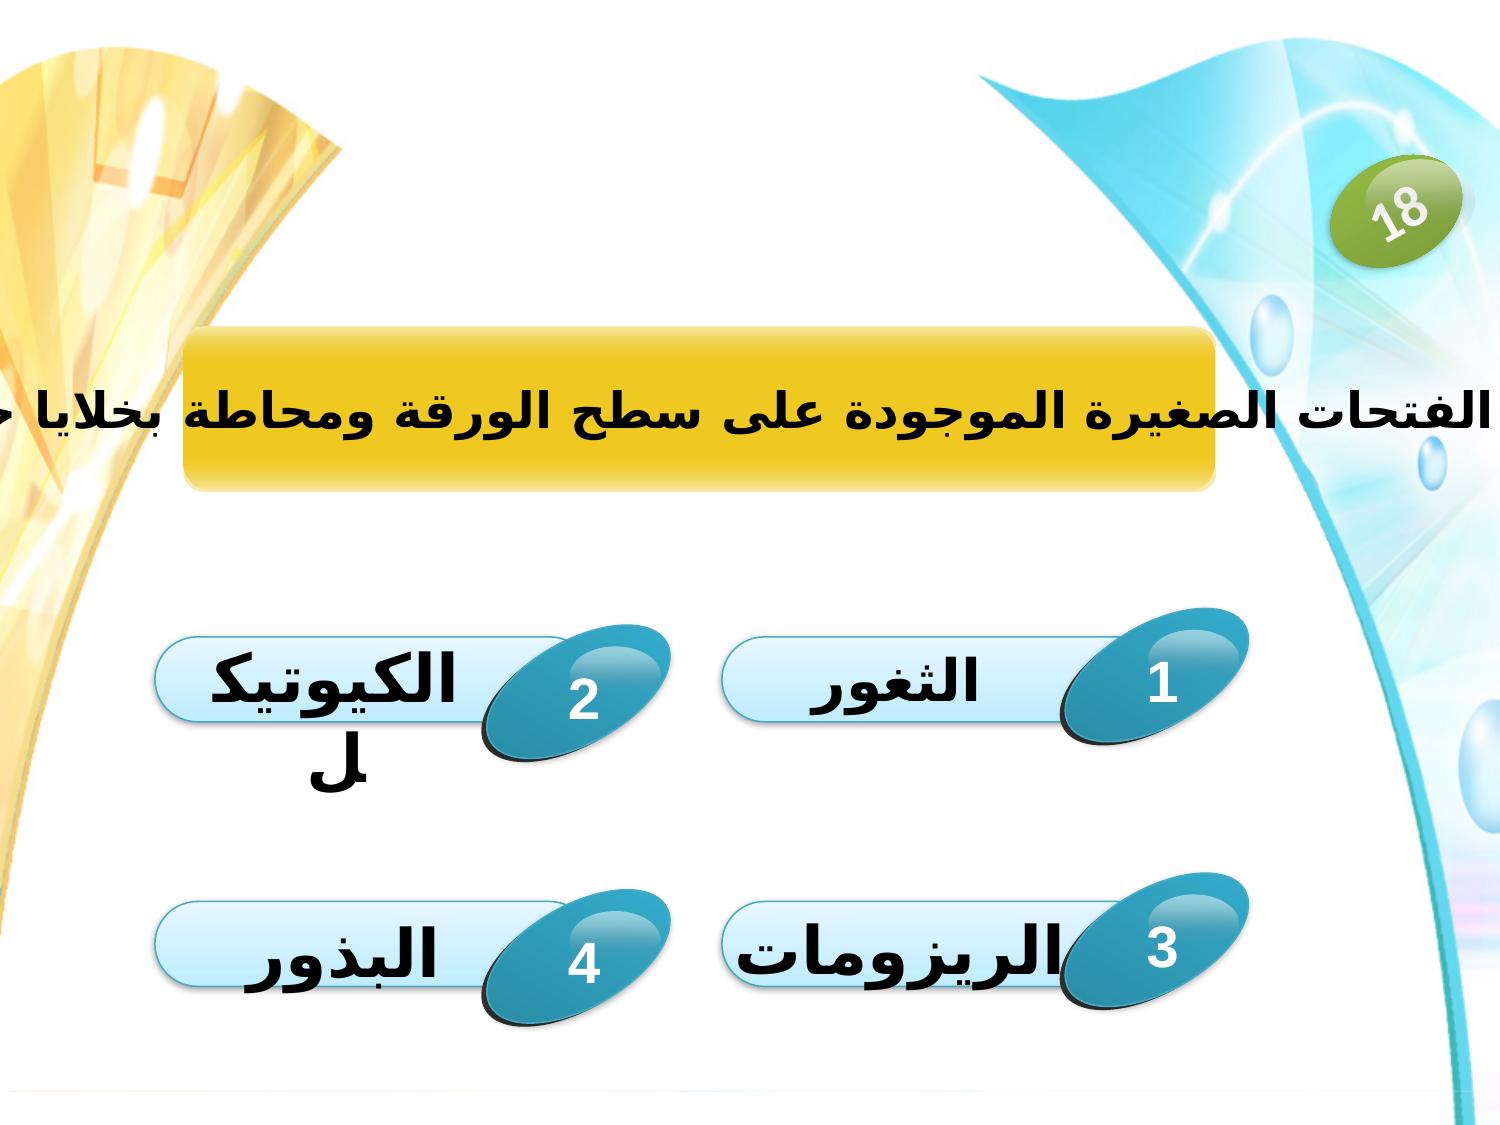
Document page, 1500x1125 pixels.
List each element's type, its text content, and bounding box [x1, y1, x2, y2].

text_box 18 [1330, 178, 1418, 268]
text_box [721, 623, 1259, 731]
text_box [154, 628, 680, 747]
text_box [691, 888, 1259, 997]
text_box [135, 901, 680, 1036]
picture [0, 0, 1500, 1125]
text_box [182, 325, 1216, 492]
